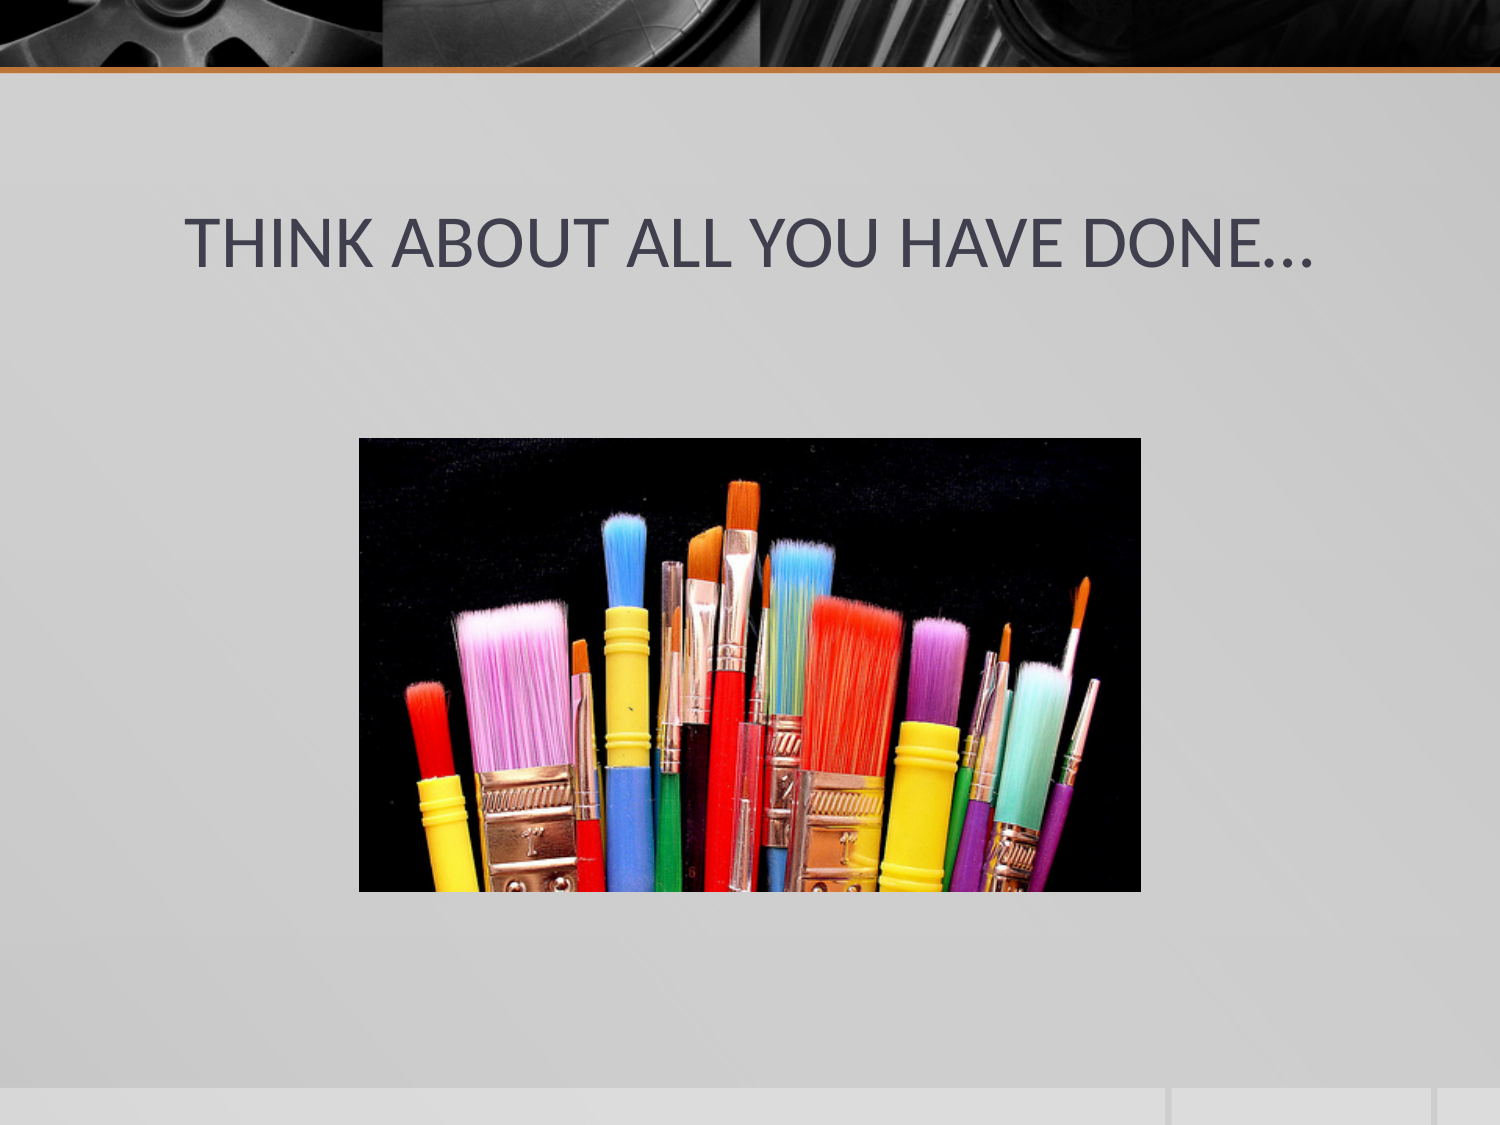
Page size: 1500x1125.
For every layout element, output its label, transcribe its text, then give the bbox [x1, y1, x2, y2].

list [359, 438, 1141, 892]
title THINK ABOUT ALL YOU HAVE DONE… [75, 162, 1425, 313]
picture [0, 0, 1500, 67]
